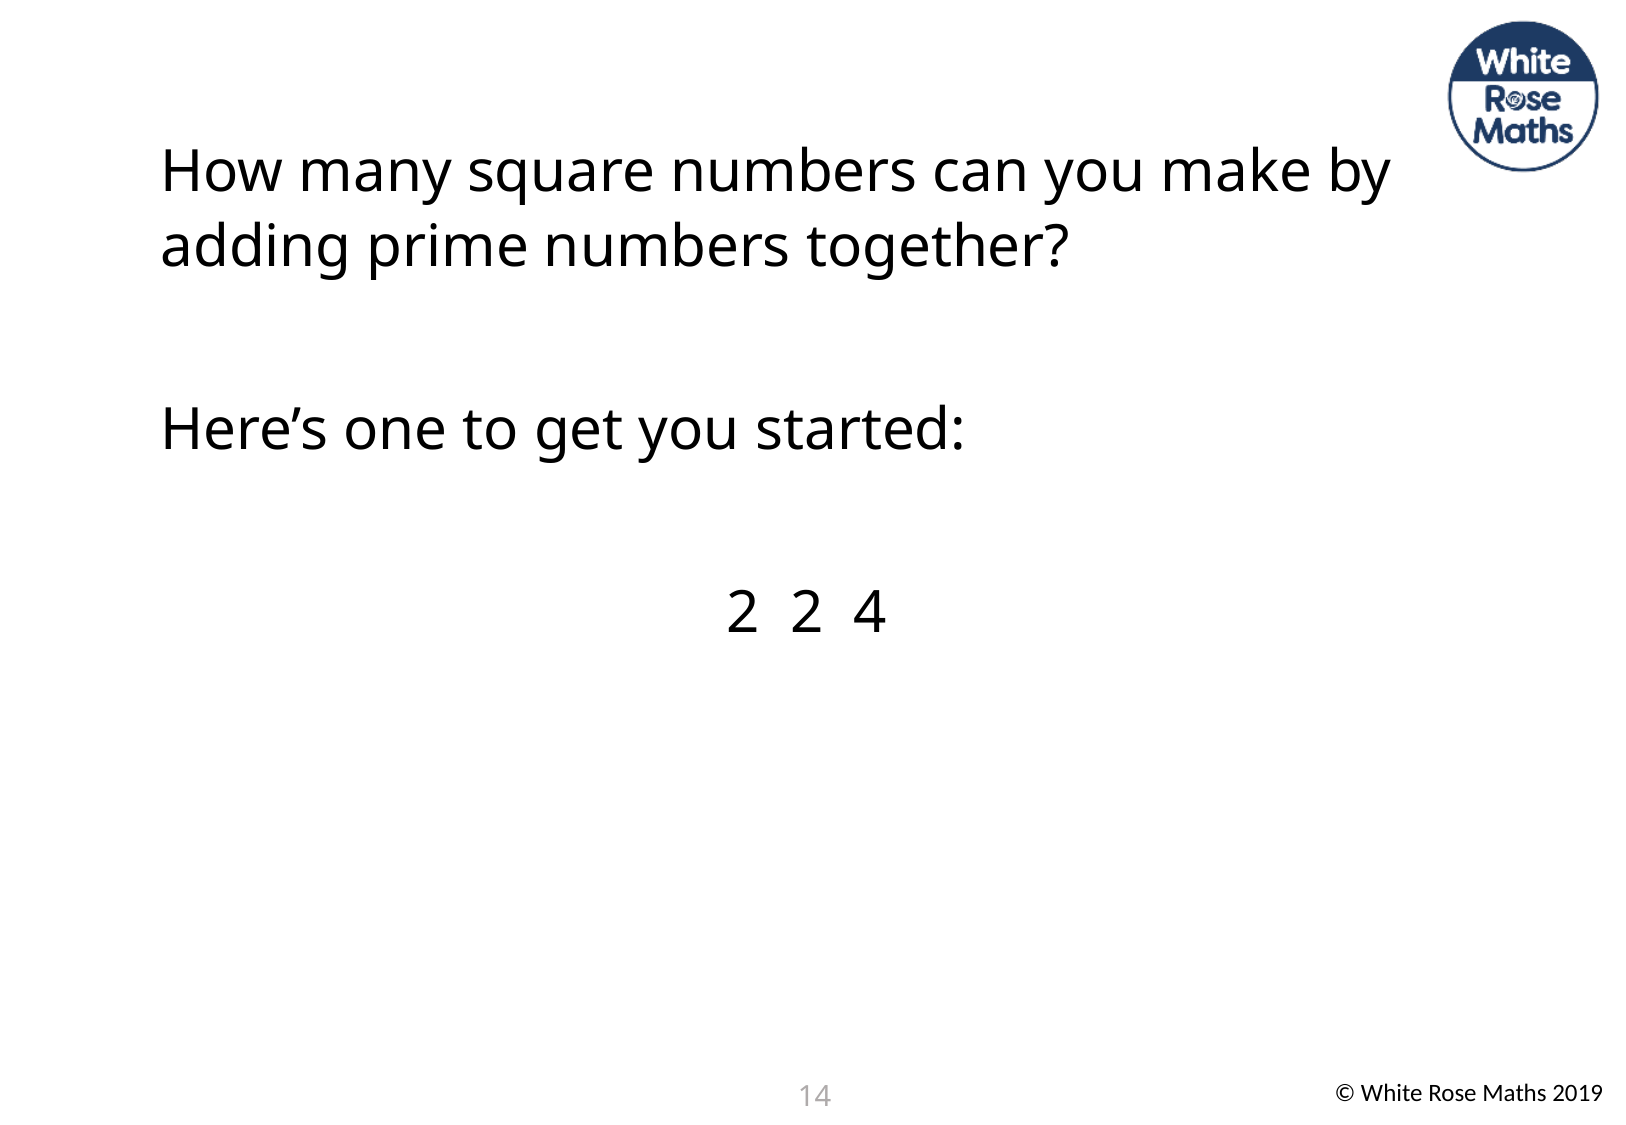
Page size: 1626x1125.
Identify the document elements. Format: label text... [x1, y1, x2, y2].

picture [1444, 17, 1602, 175]
slide_number 14 [776, 1069, 854, 1125]
